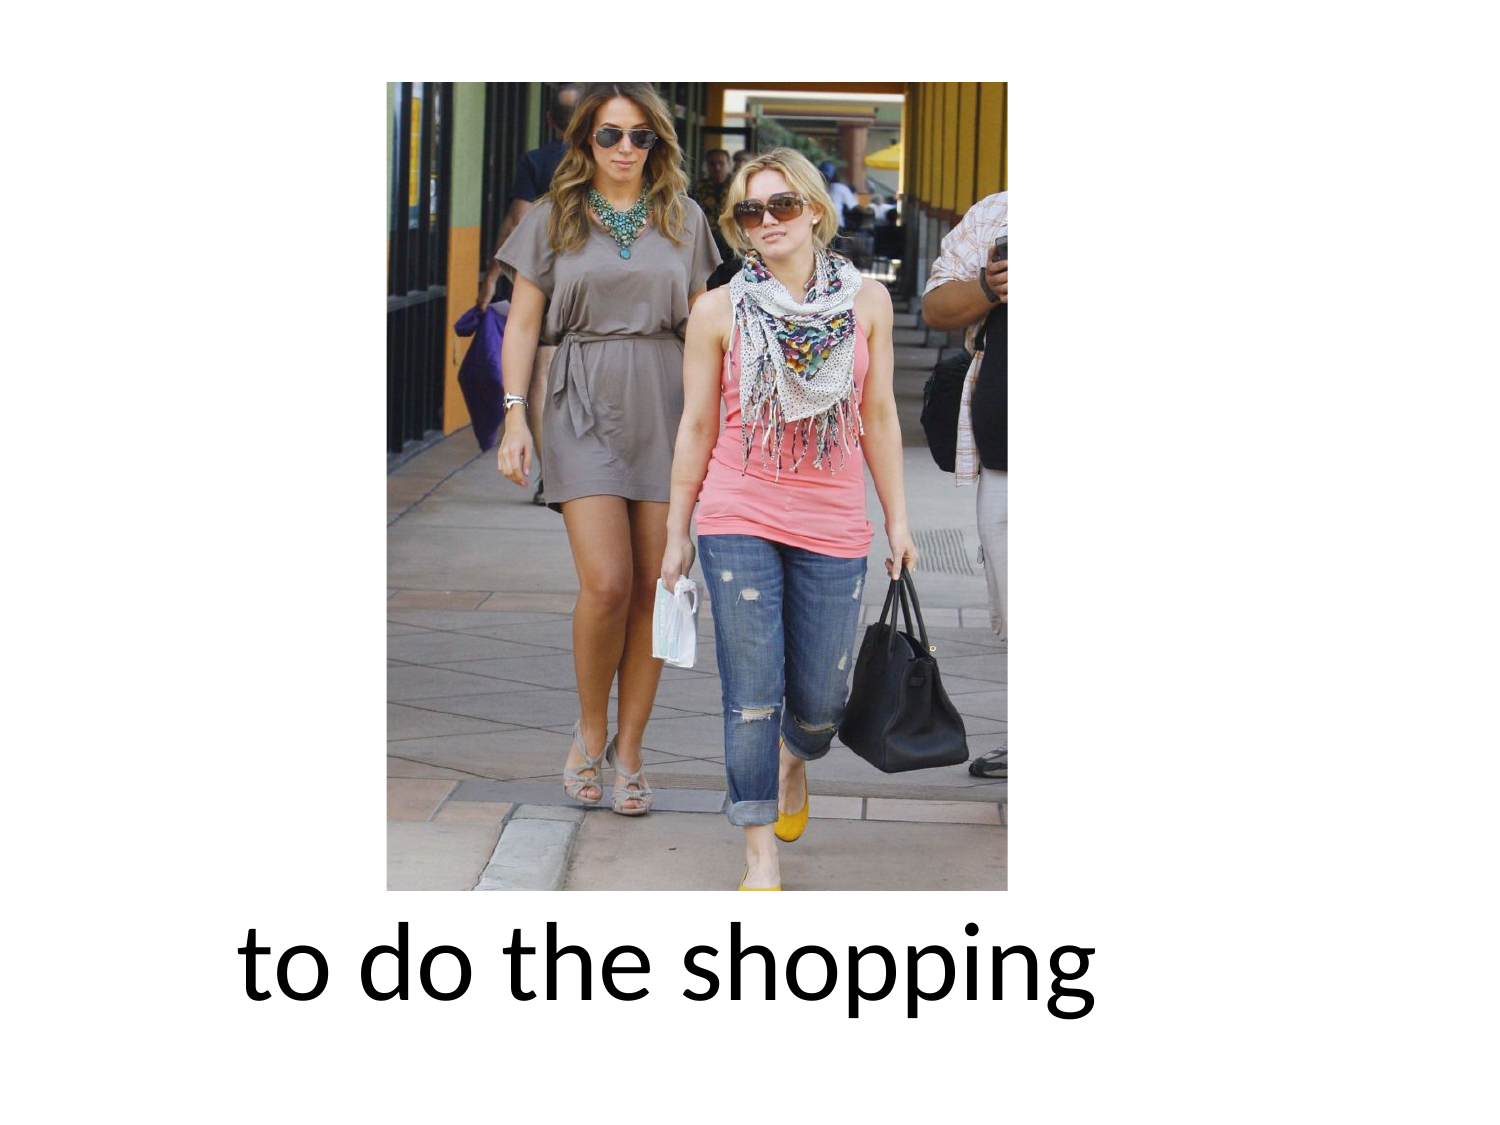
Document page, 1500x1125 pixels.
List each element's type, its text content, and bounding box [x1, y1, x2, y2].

picture [386, 81, 1008, 891]
list to do the shopping [140, 880, 1194, 1013]
